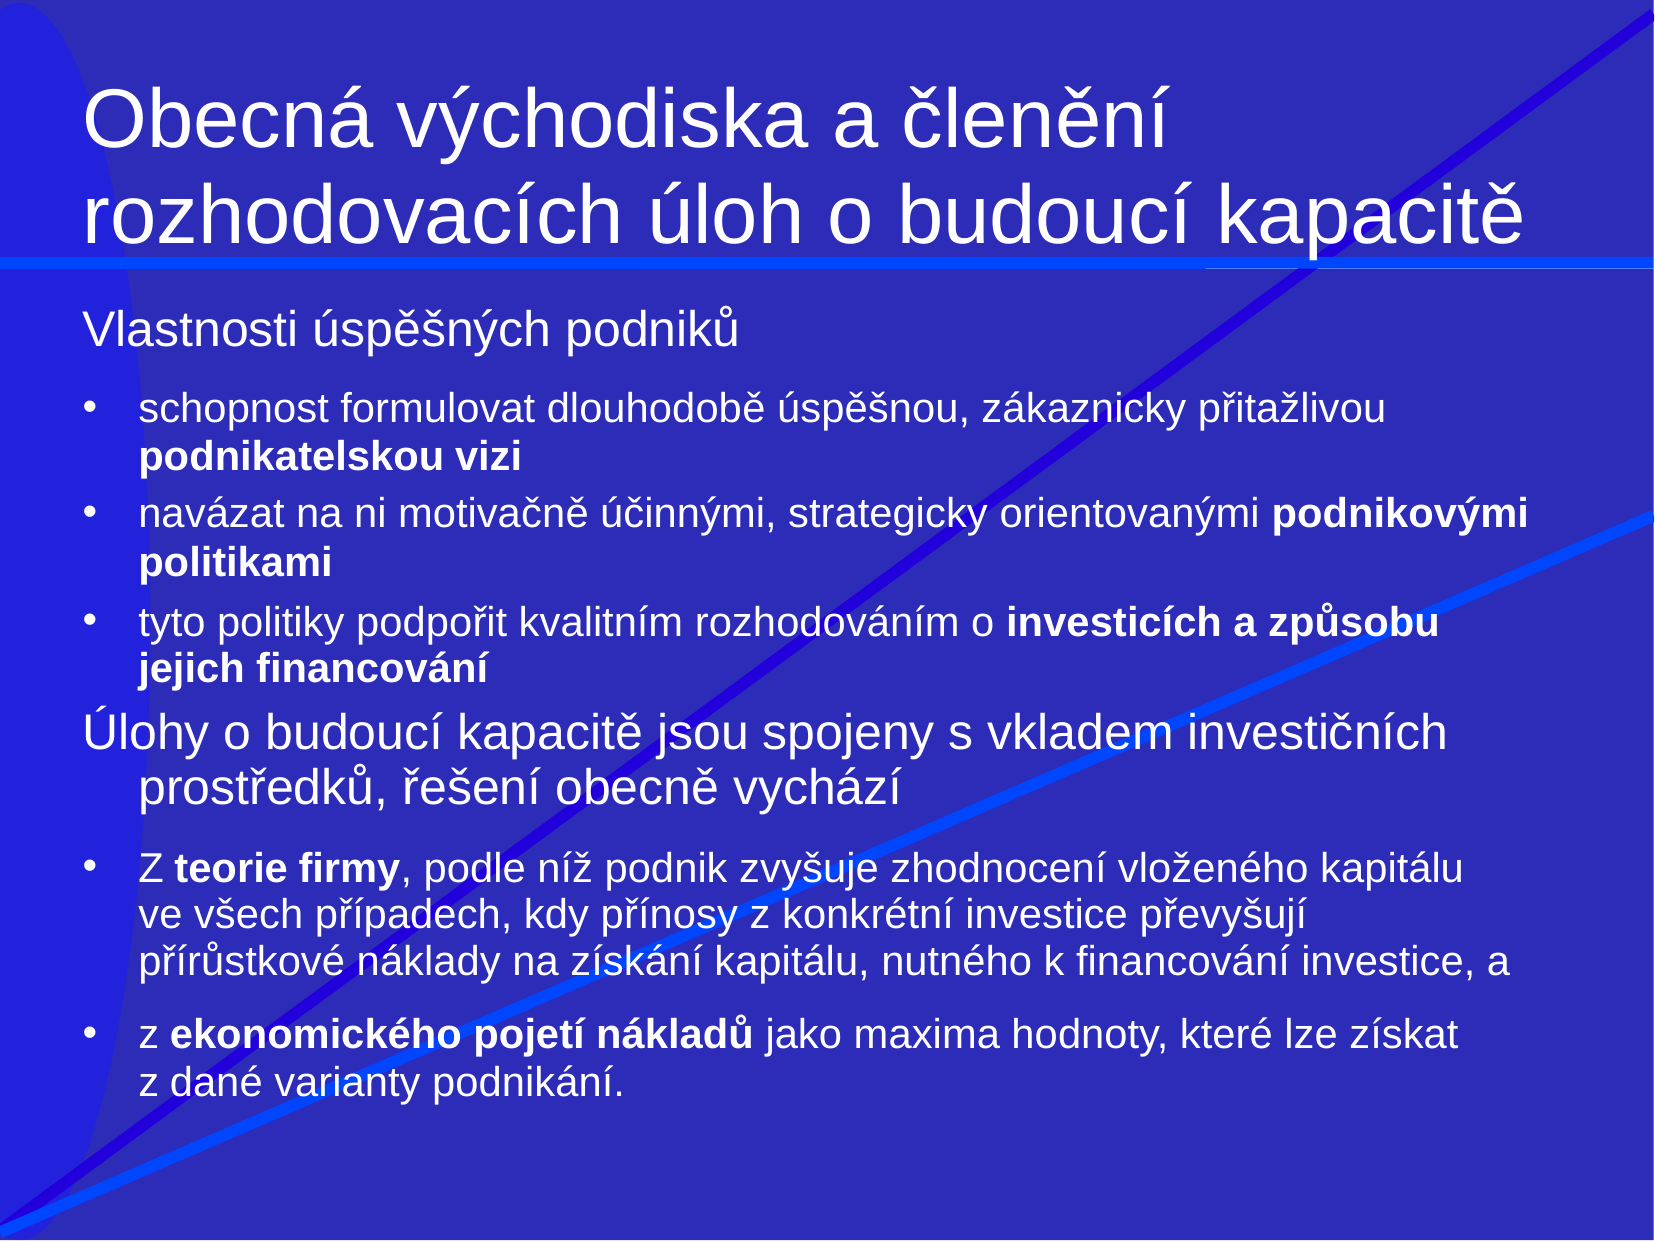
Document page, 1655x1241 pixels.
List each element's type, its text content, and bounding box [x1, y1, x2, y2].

text_box Vlastnosti úspěšných podniků schopnost formulovat dlouhodobě úspěšnou, zákaznicky přitažlivou podnikatelskou vizi navázat na ni motivačně účinnými, strategicky orientovanými podnikovými politikami tyto politiky podpořit kvalitním rozhodováním o investicích a způsobu jejich financování Úlohy o budoucí kapacitě jsou spojeny s vkladem investičních prostředků, řešení obecně vychází Z teorie firmy, podle níž podnik zvyšuje zhodnocení vloženého kapitálu ve všech případech, kdy přínosy z konkrétní investice převyšují přírůstkové náklady na získání kapitálu, nutného k financování investice, a z ekonomického pojetí nákladů jako maxima hodnoty, které lze získat z dané varianty podnikání. [80, 296, 1557, 1105]
title Obecná východiska a členění rozhodovacích úloh o budoucí kapacitě [80, 67, 1574, 275]
